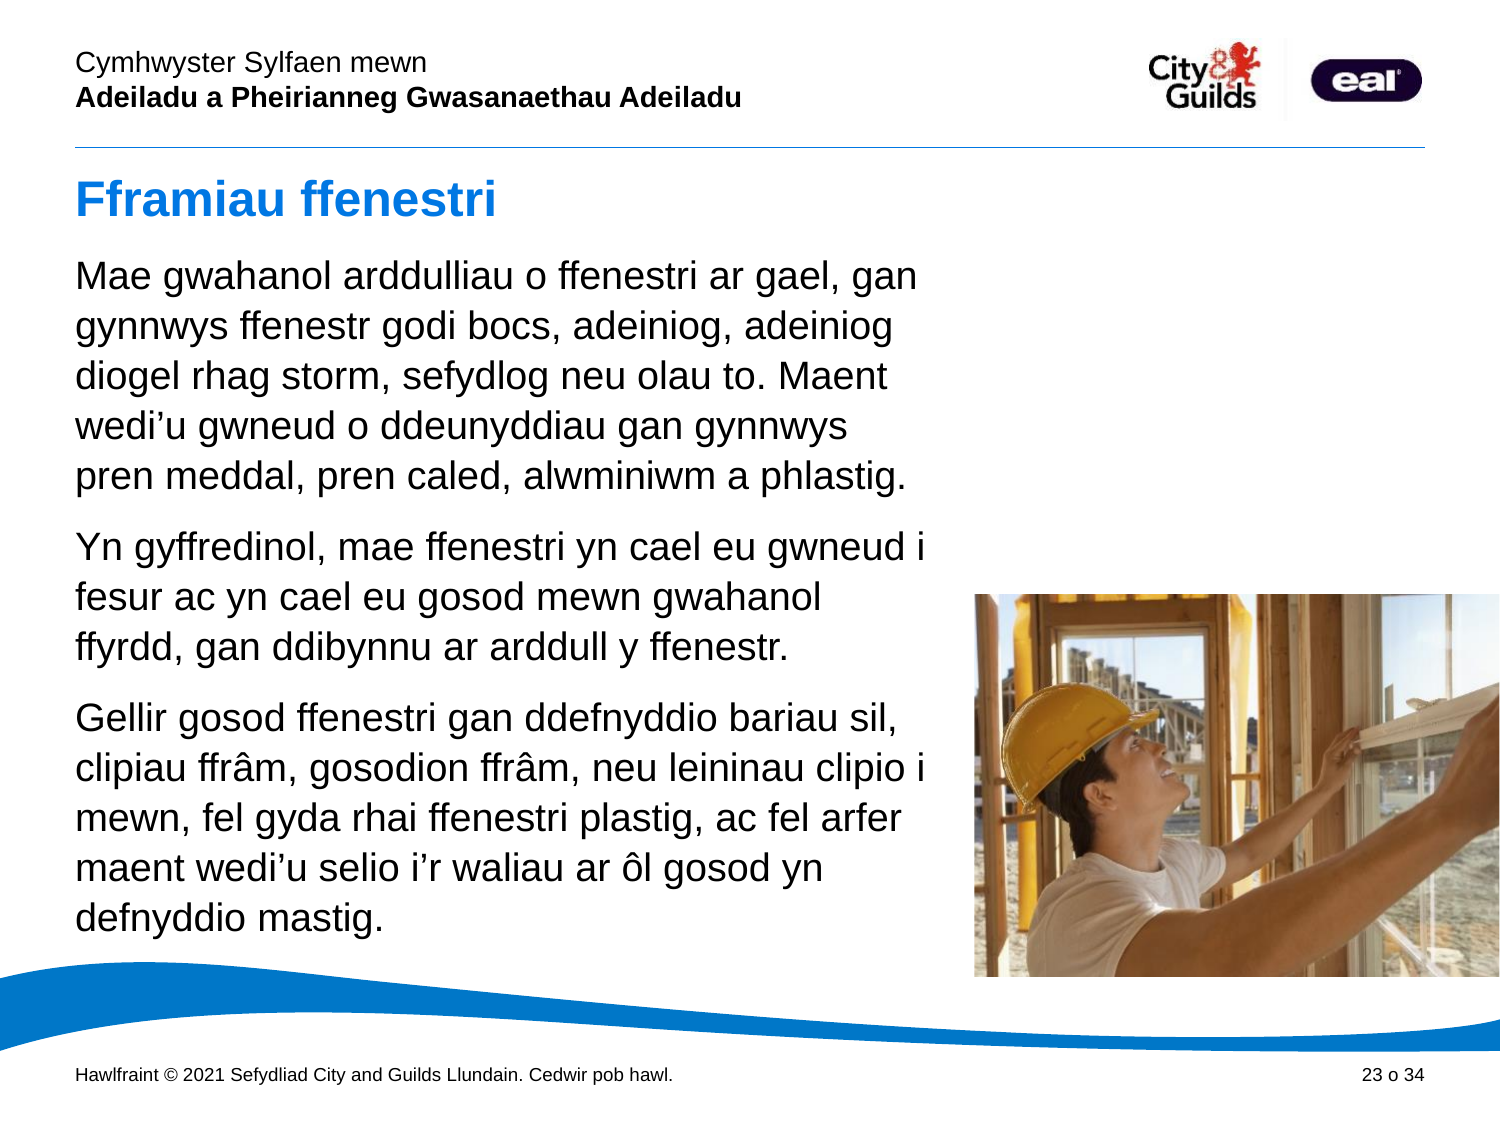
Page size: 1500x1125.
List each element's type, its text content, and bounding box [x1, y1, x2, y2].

list Mae gwahanol arddulliau o ffenestri ar gael, gan gynnwys ffenestr godi bocs, adeiniog, adeiniog diogel rhag storm, sefydlog neu olau to. Maent wedi’u gwneud o ddeunyddiau gan gynnwys pren meddal, pren caled, alwminiwm a phlastig. Yn gyffredinol, mae ffenestri yn cael eu gwneud i fesur ac yn cael eu gosod mewn gwahanol ffyrdd, gan ddibynnu ar arddull y ffenestr. Gellir gosod ffenestri gan ddefnyddio bariau sil, clipiau ffrâm, gosodion ffrâm, neu leininau clipio i mewn, fel gyda rhai ffenestri plastig, ac fel arfer maent wedi’u selio i’r waliau ar ôl gosod yn defnyddio mastig. [74, 246, 927, 959]
title Fframiau ffenestri [74, 166, 1426, 230]
picture [974, 594, 1500, 977]
picture [1149, 38, 1422, 121]
